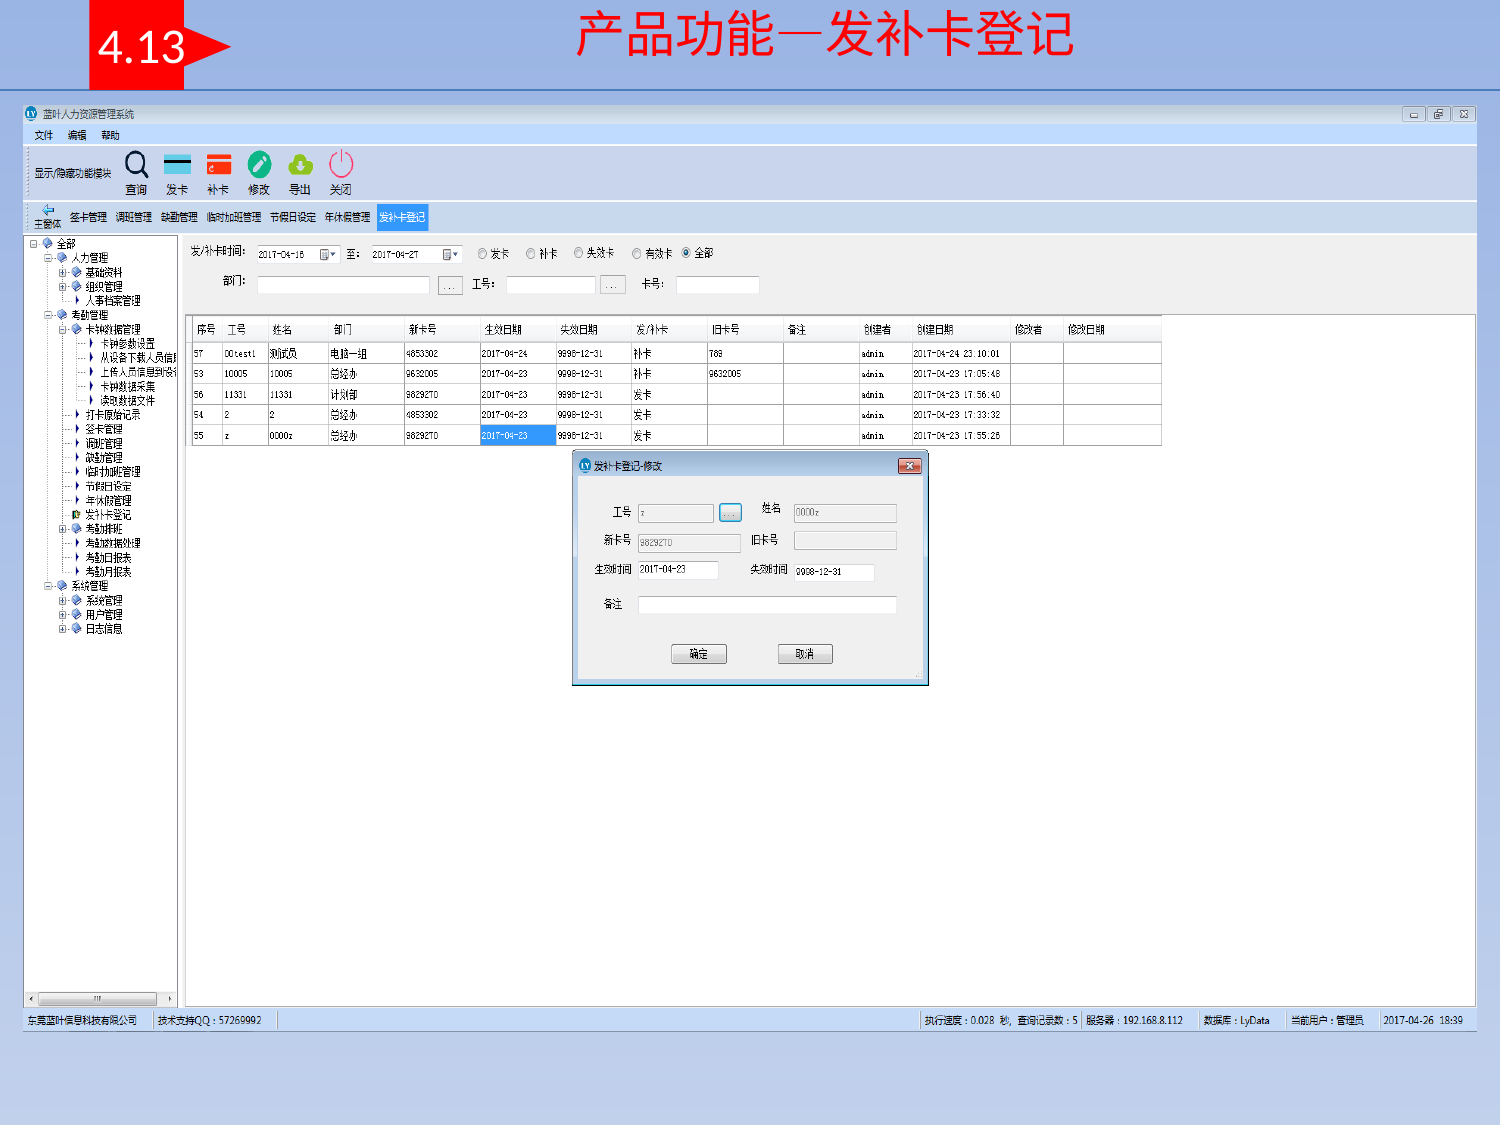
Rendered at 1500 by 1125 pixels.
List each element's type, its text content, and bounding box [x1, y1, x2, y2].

text_box [87, 0, 186, 6]
picture [23, 105, 1477, 1032]
text_box [87, 81, 186, 89]
text_box 产品功能—发补卡登记 [560, 0, 1125, 71]
text_box [201, 31, 234, 62]
text_box 4.13 [82, 6, 201, 81]
